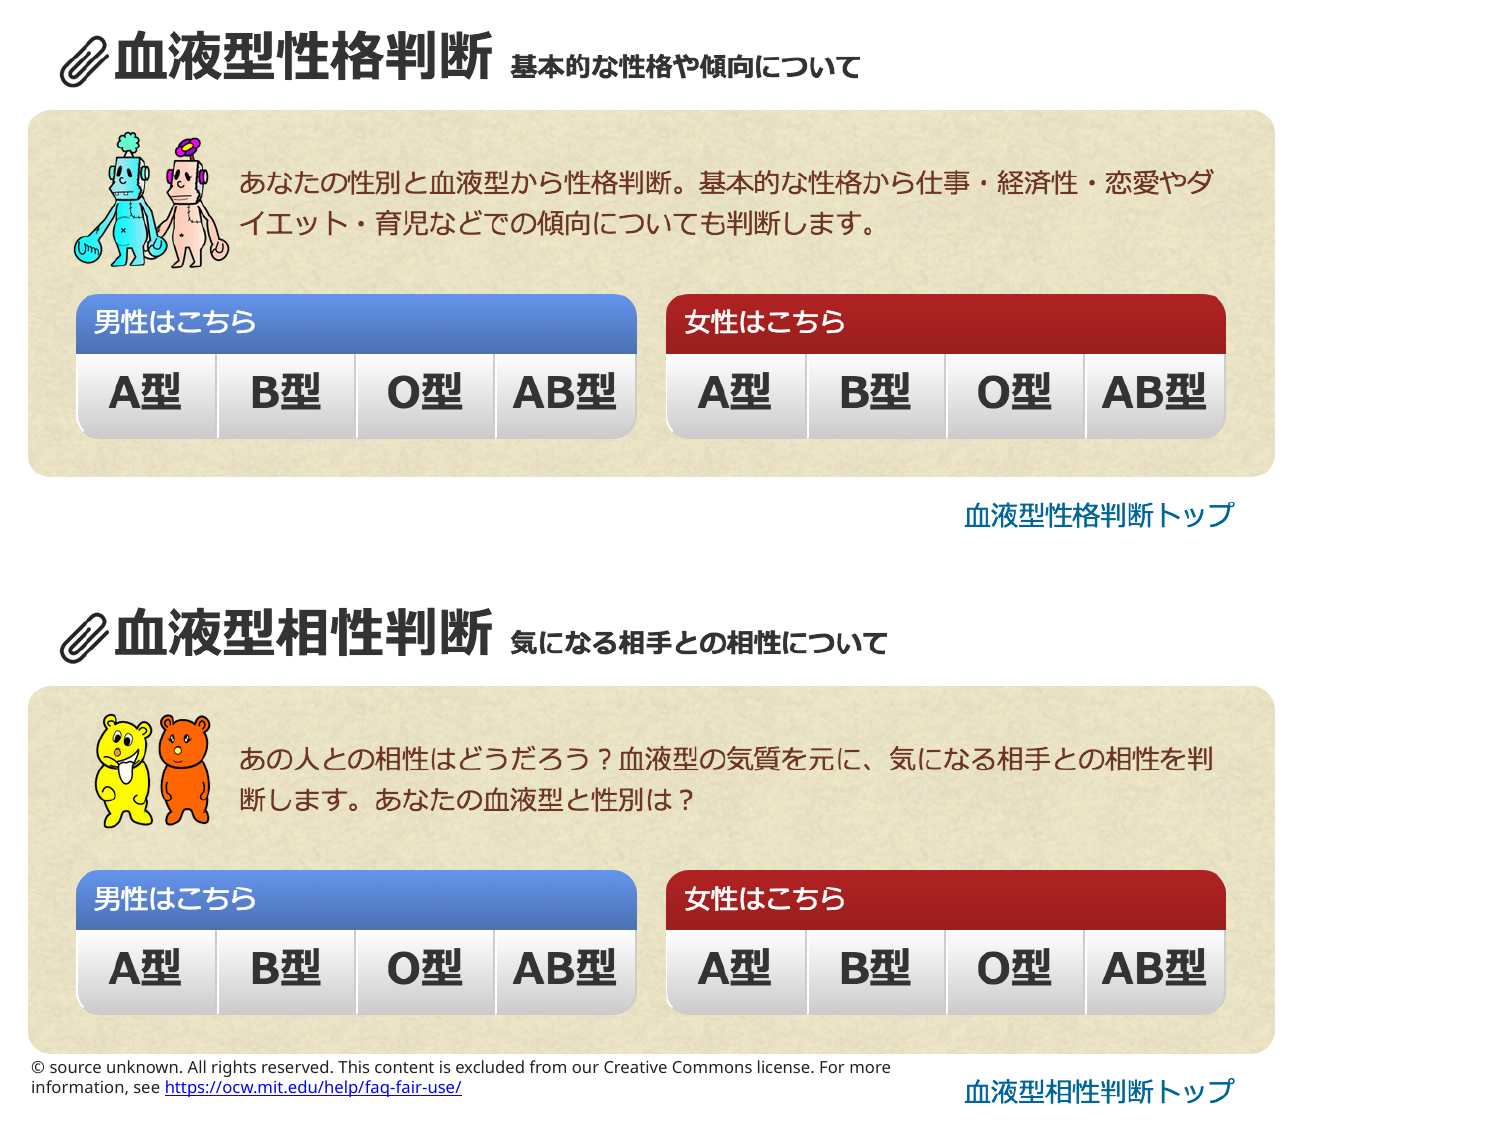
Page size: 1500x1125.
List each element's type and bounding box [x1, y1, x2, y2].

picture [0, 0, 1305, 1125]
